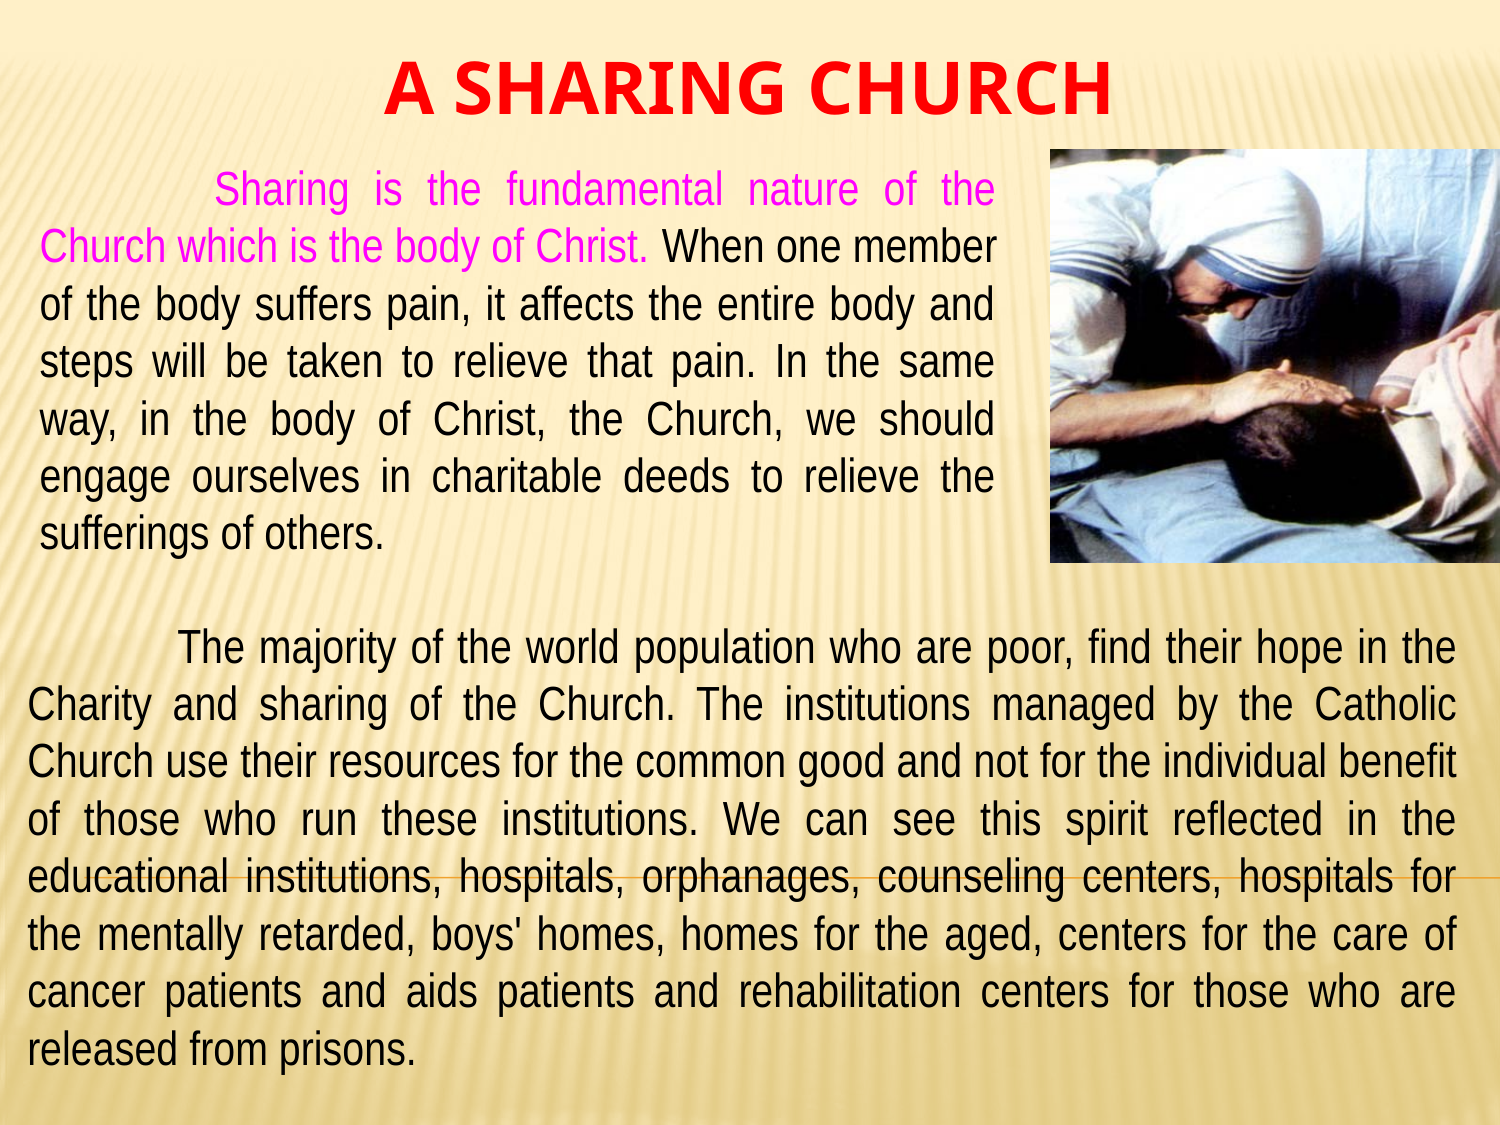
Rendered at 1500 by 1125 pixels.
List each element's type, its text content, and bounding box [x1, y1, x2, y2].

text_box Sharing is the fundamental nature of the Church which is the body of Christ. When one member of the body suffers pain, it affects the entire body and steps will be taken to relieve that pain. In the same way, in the body of Christ, the Church, we should engage ourselves in charitable deeds to relieve the sufferings of others. [24, 149, 1013, 567]
text_box A SHARING CHURCH [0, 33, 1500, 137]
picture [1049, 149, 1500, 563]
text_box The majority of the world population who are poor, find their hope in the Charity and sharing of the Church. The institutions managed by the Catholic Church use their resources for the common good and not for the individual benefit of those who run these institutions. We can see this spirit reflected in the educational institutions, hospitals, orphanages, counseling centers, hospitals for the mentally retarded, boys' homes, homes for the aged, centers for the care of cancer patients and aids patients and rehabilitation centers for those who are released from prisons. [12, 607, 1475, 1083]
